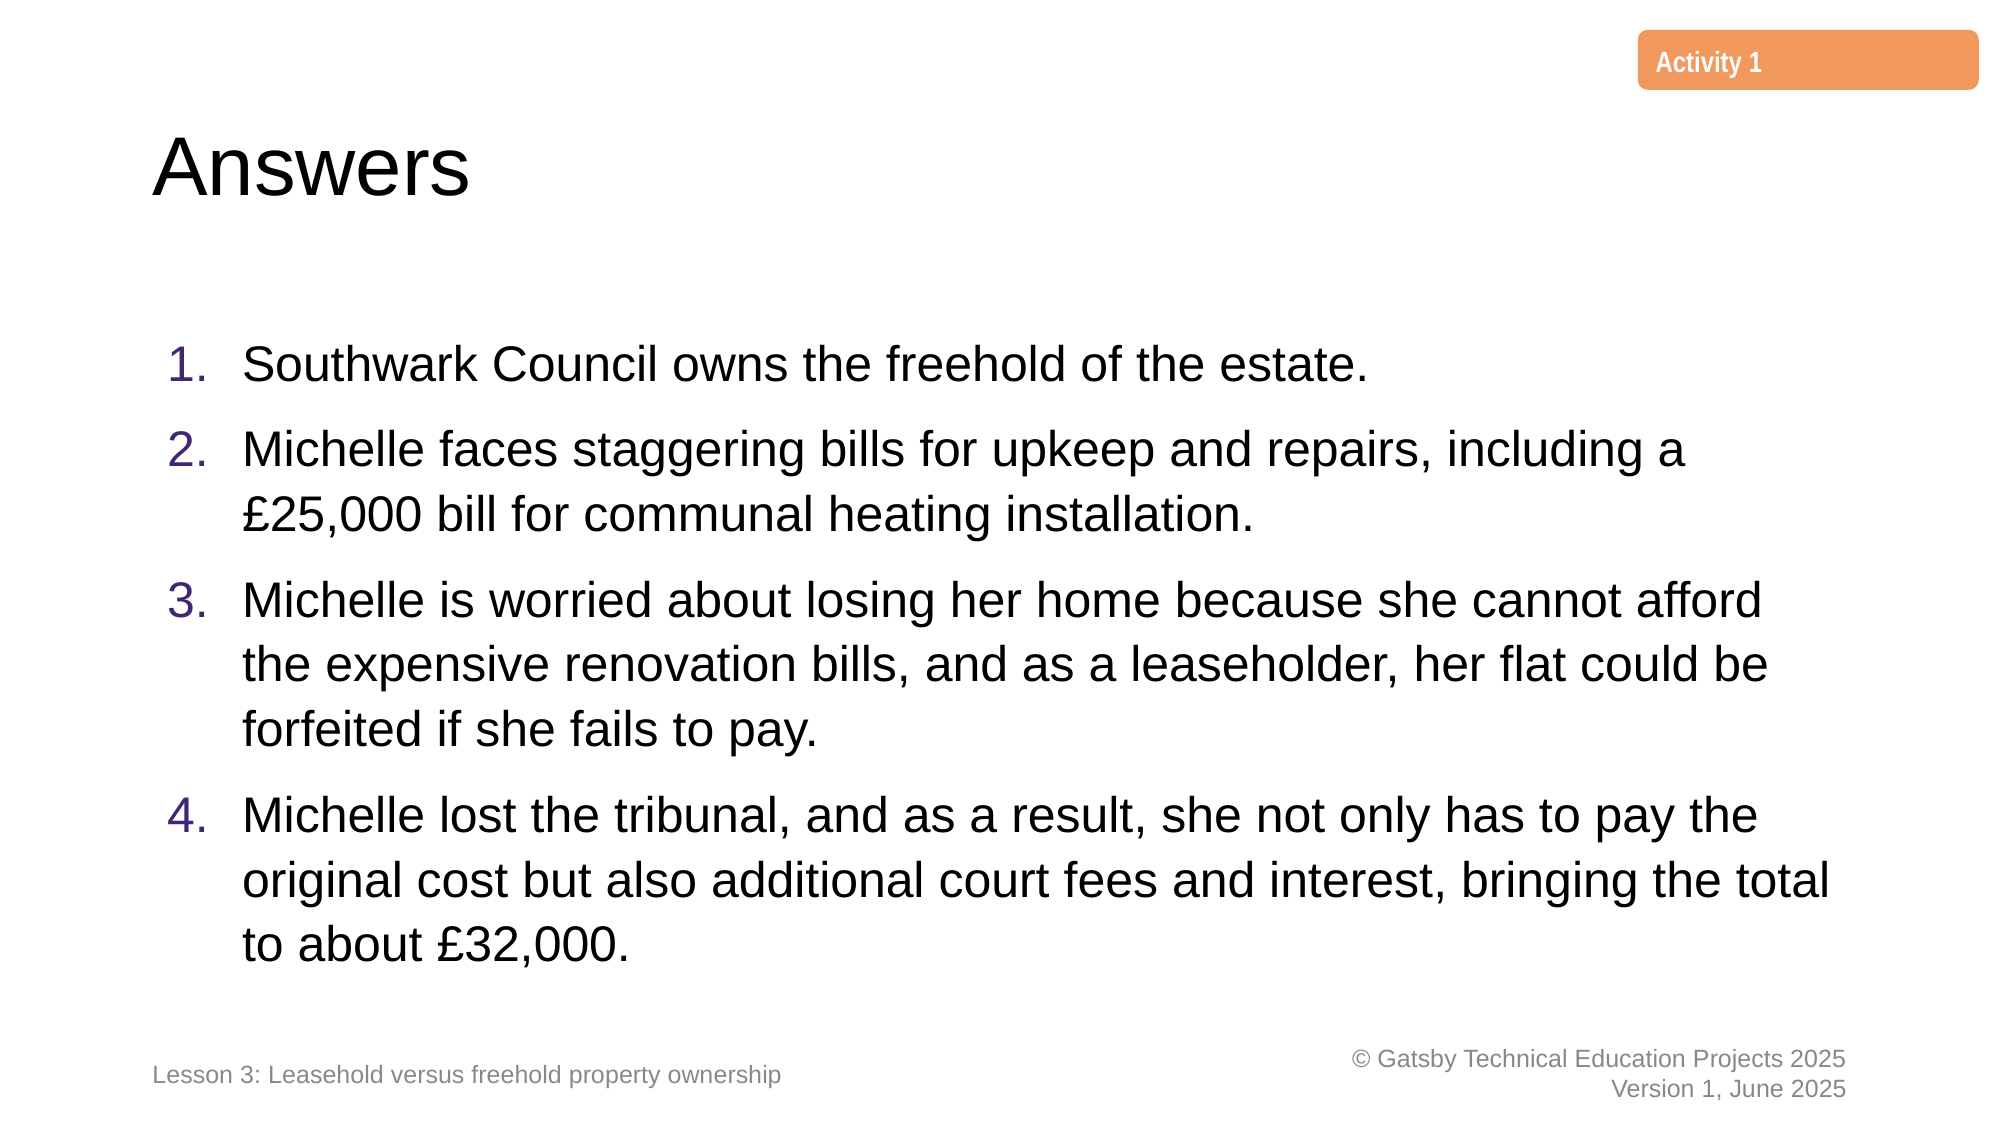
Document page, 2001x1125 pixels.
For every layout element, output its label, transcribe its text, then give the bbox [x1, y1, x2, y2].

list Lesson 3: Leasehold versus freehold property ownership [137, 1042, 829, 1103]
list Southwark Council owns the freehold of the estate. Michelle faces staggering bills for upkeep and repairs, including a £25,000 bill for communal heating installation. Michelle is worried about losing her home because she cannot afford the expensive renovation bills, and as a leaseholder, her flat could be forfeited if she fails to pay. Michelle lost the tribunal, and as a result, she not only has to pay the original cost but also additional court fees and interest, bringing the total to about £32,000. [137, 296, 1863, 1011]
text_box Activity 1 [1637, 29, 1979, 90]
title Answers [137, 59, 1863, 278]
